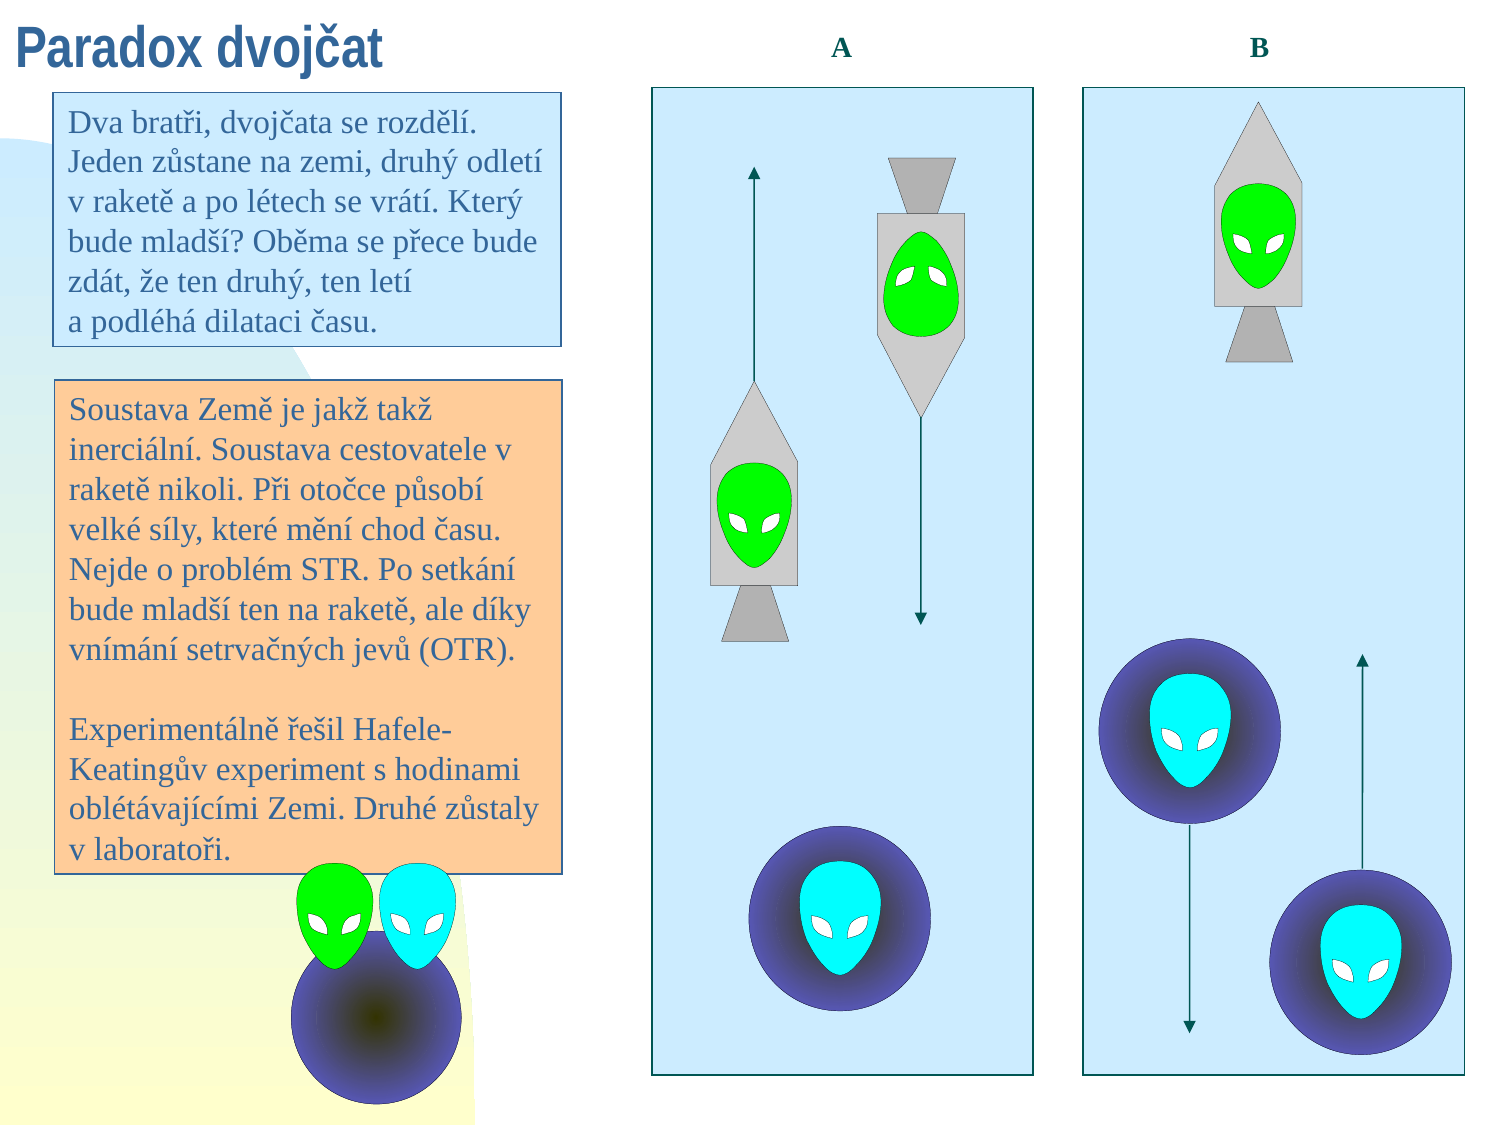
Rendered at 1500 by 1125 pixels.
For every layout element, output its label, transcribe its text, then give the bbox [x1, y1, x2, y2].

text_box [289, 861, 465, 1107]
text_box Paradox dvojčat [0, 20, 400, 86]
text_box [914, 421, 928, 625]
text_box [1183, 826, 1196, 1034]
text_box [1096, 636, 1284, 826]
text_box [1212, 99, 1305, 365]
text_box A [816, 20, 868, 71]
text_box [708, 379, 801, 644]
text_box Dva bratři, dvojčata se rozdělí. Jeden zůstane na zemi, druhý odletí v raketě a po létech se vrátí. Který bude mladší? Oběma se přece bude zdát, že ten druhý, ten letí a podléhá dilataci času. [53, 92, 561, 347]
text_box B [1235, 20, 1285, 71]
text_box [746, 824, 934, 1014]
text_box [652, 87, 1034, 1075]
text_box [747, 166, 761, 379]
text_box [1356, 654, 1369, 867]
text_box [1083, 87, 1465, 1075]
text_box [875, 156, 968, 421]
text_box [1267, 867, 1455, 1058]
text_box Soustava Země je jakž takž inerciální. Soustava cestovatele v raketě nikoli. Při otočce působí velké síly, které mění chod času. Nejde o problém STR. Po setkání bude mladší ten na raketě, ale díky vnímání setrvačných jevů (OTR). Experimentálně řešil Hafele-Keatingův experiment s hodinami oblétávajícími Zemi. Druhé zůstaly v laboratoři. [54, 380, 563, 874]
